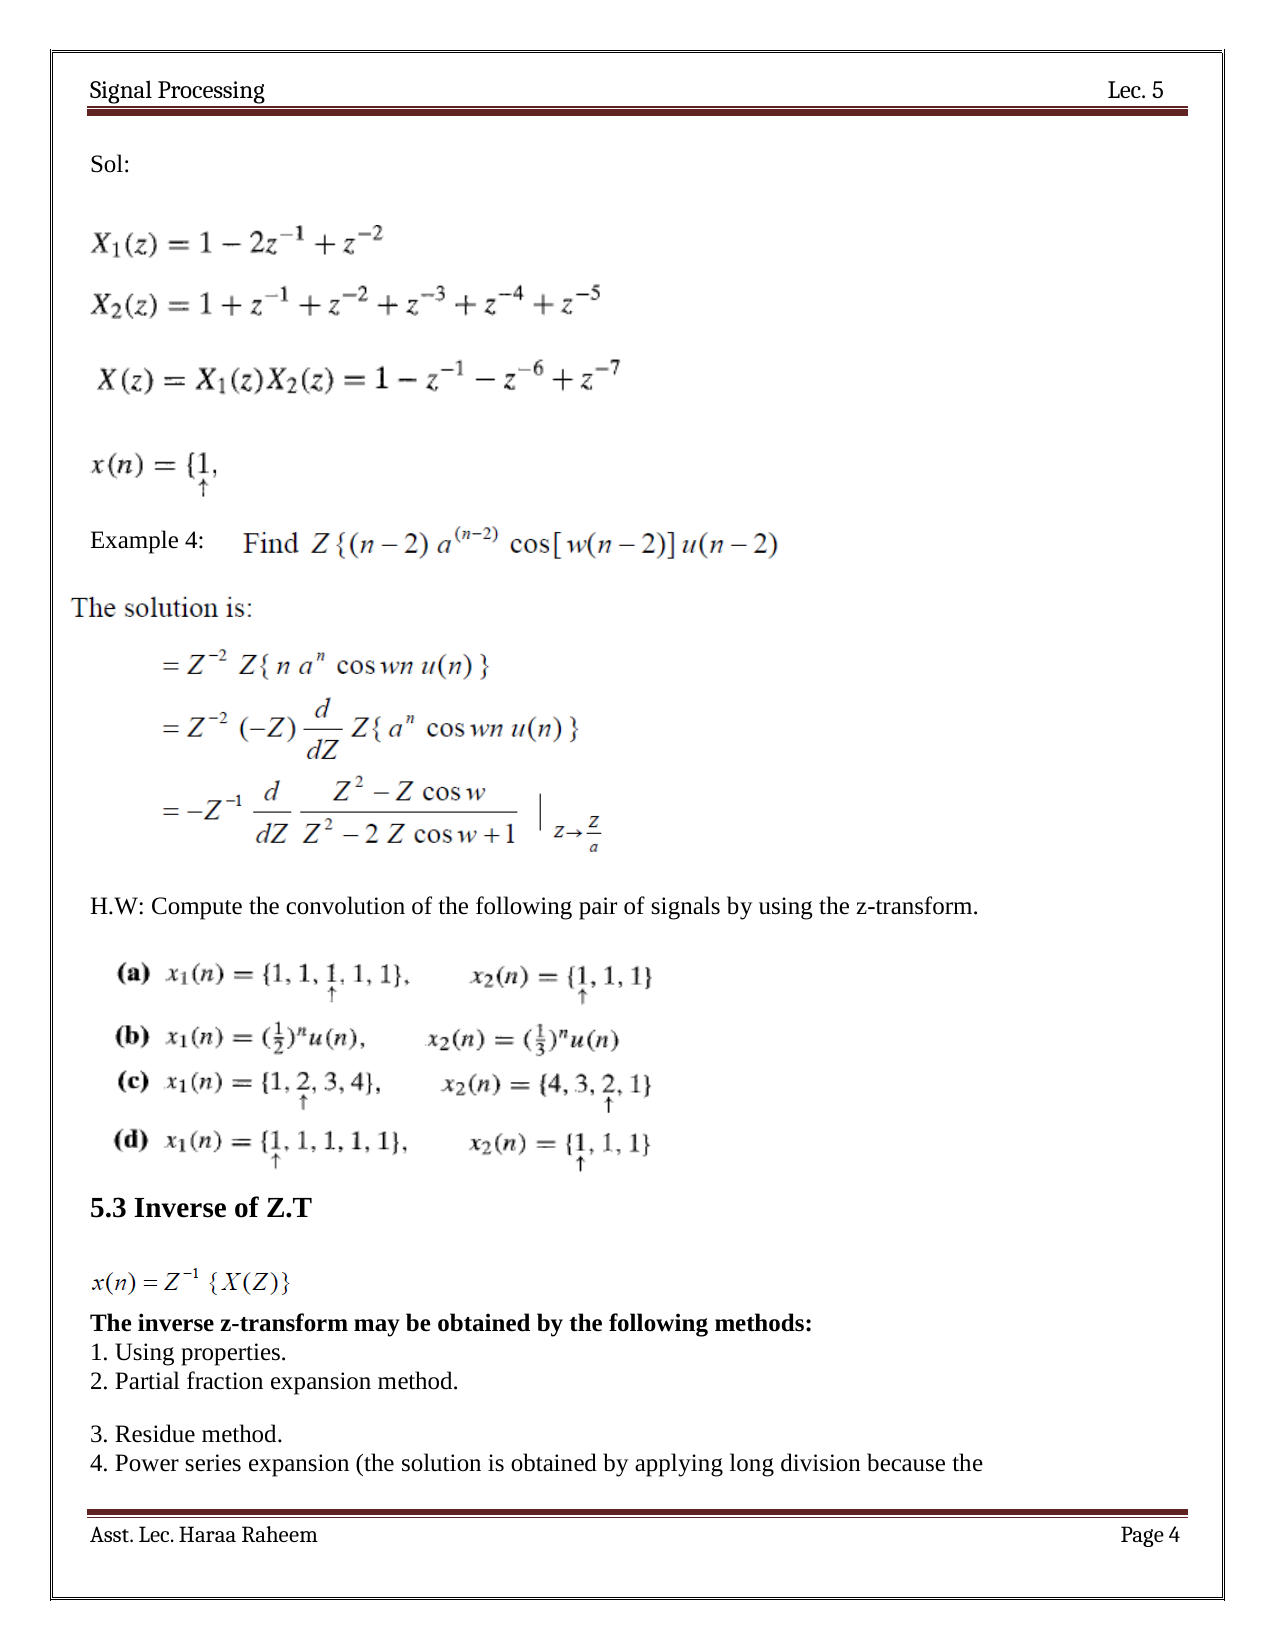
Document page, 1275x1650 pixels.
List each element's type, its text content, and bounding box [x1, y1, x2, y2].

text_box 5.3 Inverse of Z.T [87, 1188, 314, 1225]
text_box The inverse z-transform may be obtained by the following methods: Using properties. Partial fraction expansion method. Residue method. Power series expansion (the solution is obtained by applying long division because the [87, 1306, 984, 1479]
text_box [111, 950, 666, 1180]
text_box Signal Processing [87, 73, 279, 106]
text_box Sol: [87, 147, 133, 180]
text_box [234, 524, 781, 568]
text_box [63, 589, 636, 872]
text_box Example 4: [87, 523, 207, 556]
text_box Lec. 5 [1105, 73, 1171, 106]
text_box [88, 344, 636, 406]
text_box [89, 437, 217, 500]
text_box [90, 1256, 293, 1306]
text_box H.W: Compute the convolution of the following pair of signals by using the z-transform. [87, 889, 981, 922]
text_box [88, 225, 628, 330]
footer Asst. Lec. Haraa Raheem [87, 1519, 331, 1549]
slide_number Page 1 [1118, 1519, 1190, 1549]
